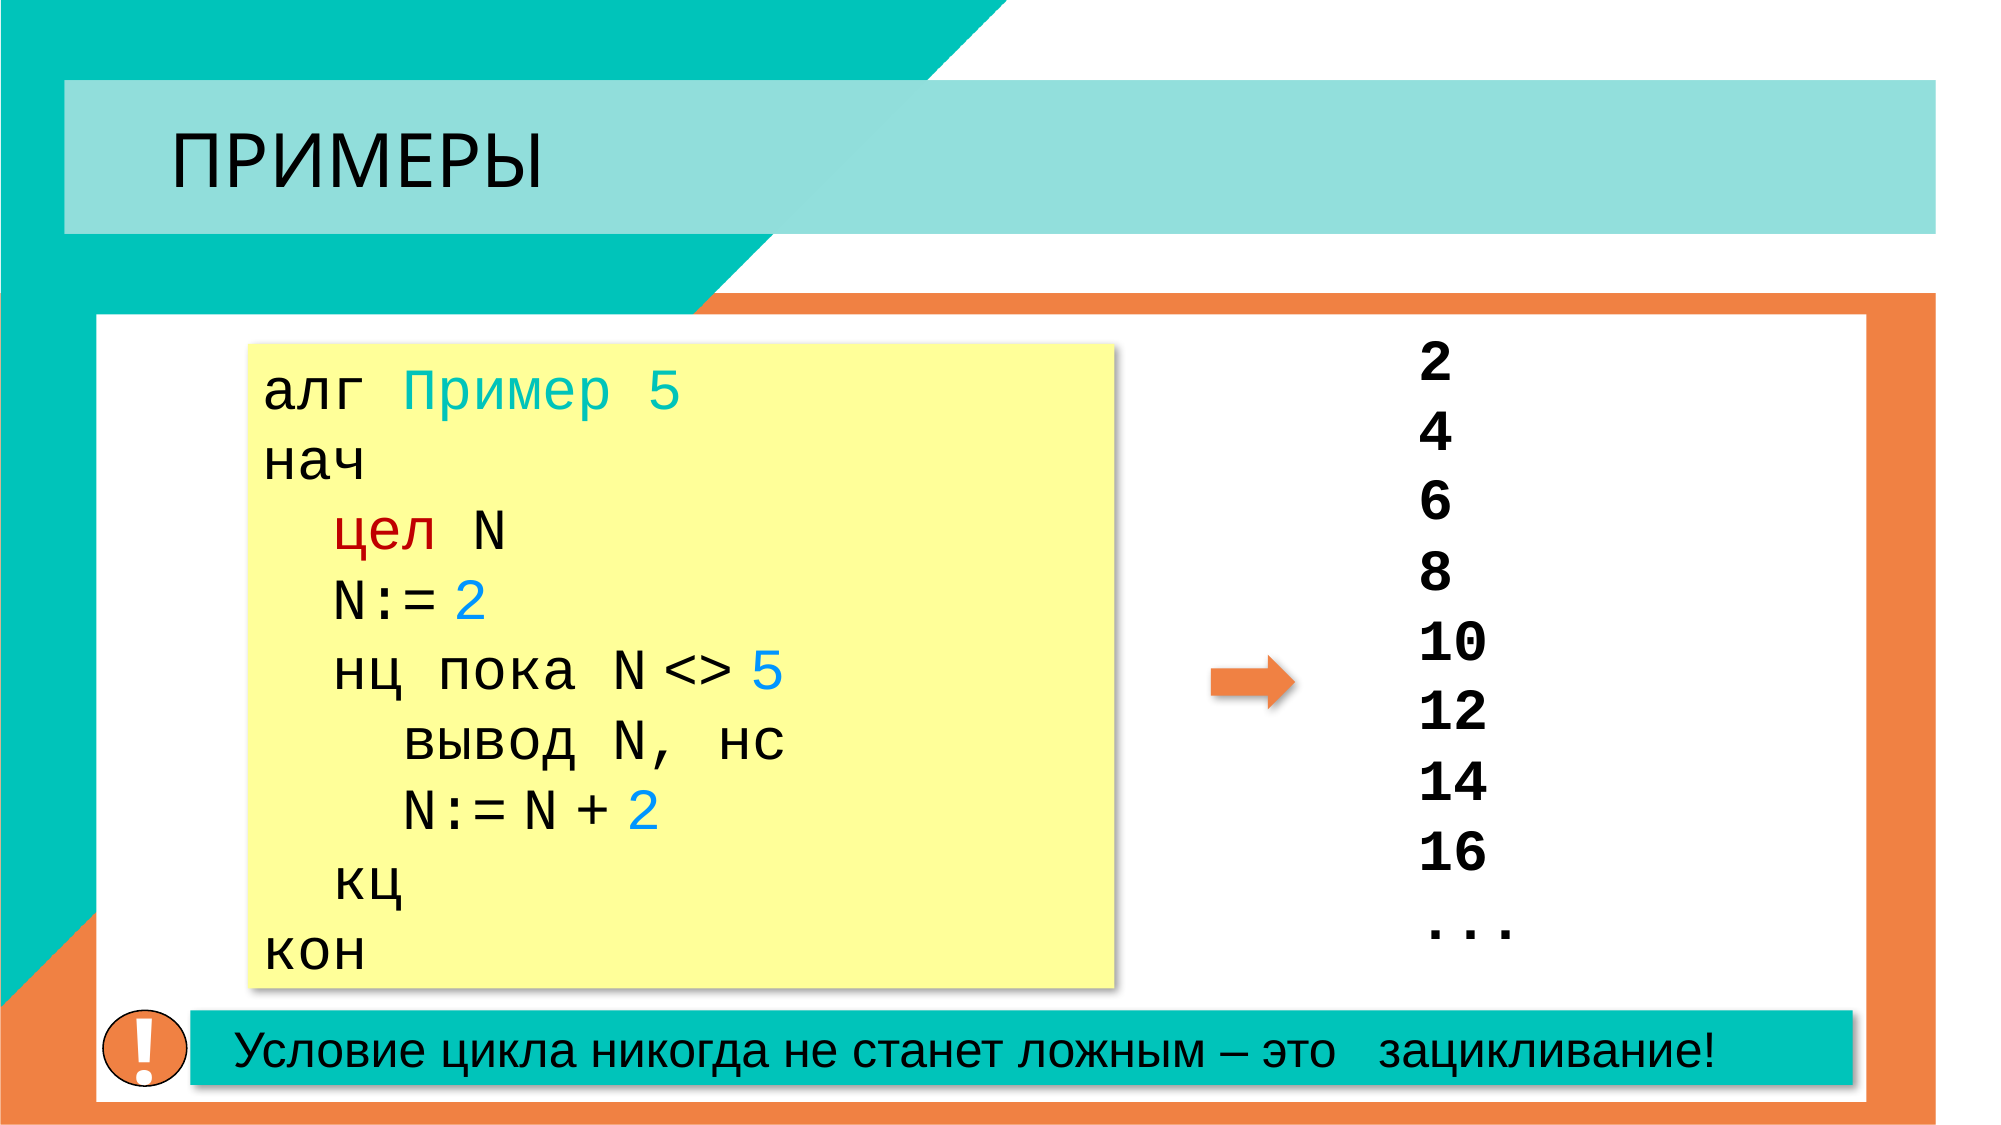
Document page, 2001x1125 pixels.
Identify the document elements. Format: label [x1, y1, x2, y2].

picture [0, 0, 1936, 1125]
text_box [102, 1010, 1853, 1087]
